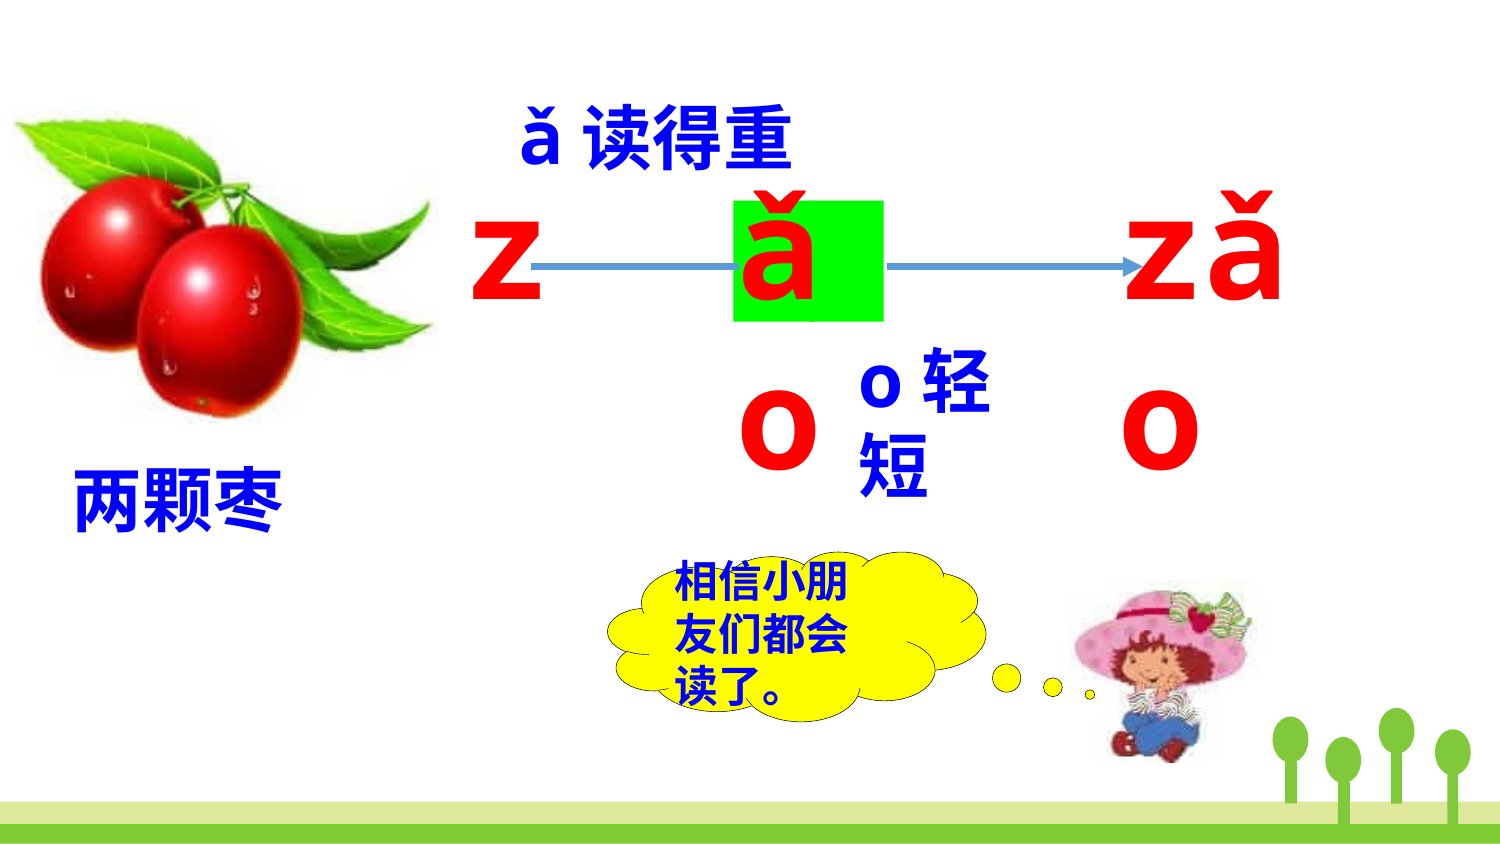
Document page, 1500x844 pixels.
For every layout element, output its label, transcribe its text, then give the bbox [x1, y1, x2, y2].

text_box ǎ读得重 [507, 83, 817, 186]
text_box z [453, 152, 566, 334]
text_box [607, 551, 1267, 763]
text_box o轻短 [847, 326, 1052, 513]
text_box zǎo [1107, 152, 1346, 504]
text_box ǎo [725, 152, 909, 504]
picture [12, 110, 438, 423]
text_box 两颗枣 [60, 450, 305, 547]
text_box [0, 707, 1500, 844]
